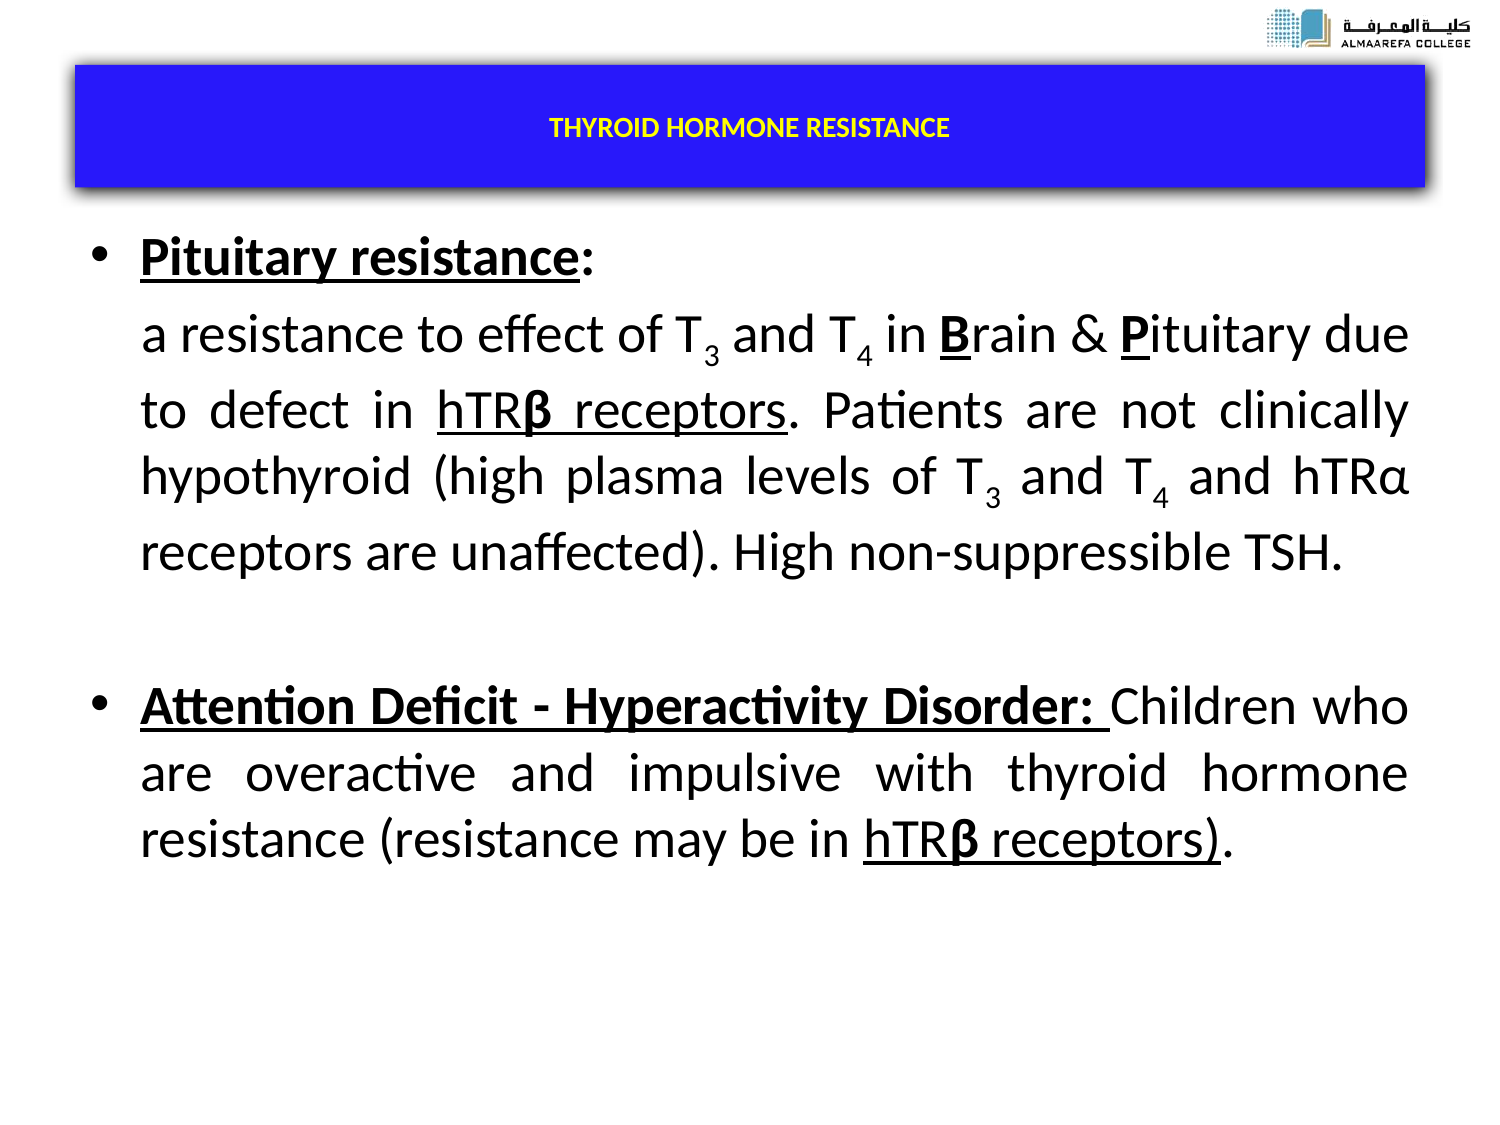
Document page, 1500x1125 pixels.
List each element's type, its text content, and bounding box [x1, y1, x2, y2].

picture [1262, 0, 1475, 65]
list Pituitary resistance: a resistance to effect of T3 and T4 in Brain & Pituitary due to defect in hTRβ receptors. Patients are not clinically hypothyroid (high plasma levels of T3 and T4 and hTRα receptors are unaffected). High non-suppressible TSH. Attention Deficit - Hyperactivity Disorder: Children who are overactive and impulsive with thyroid hormone resistance (resistance may be in hTRβ receptors). [75, 212, 1425, 1005]
title THYROID HORMONE RESISTANCE [75, 64, 1425, 188]
